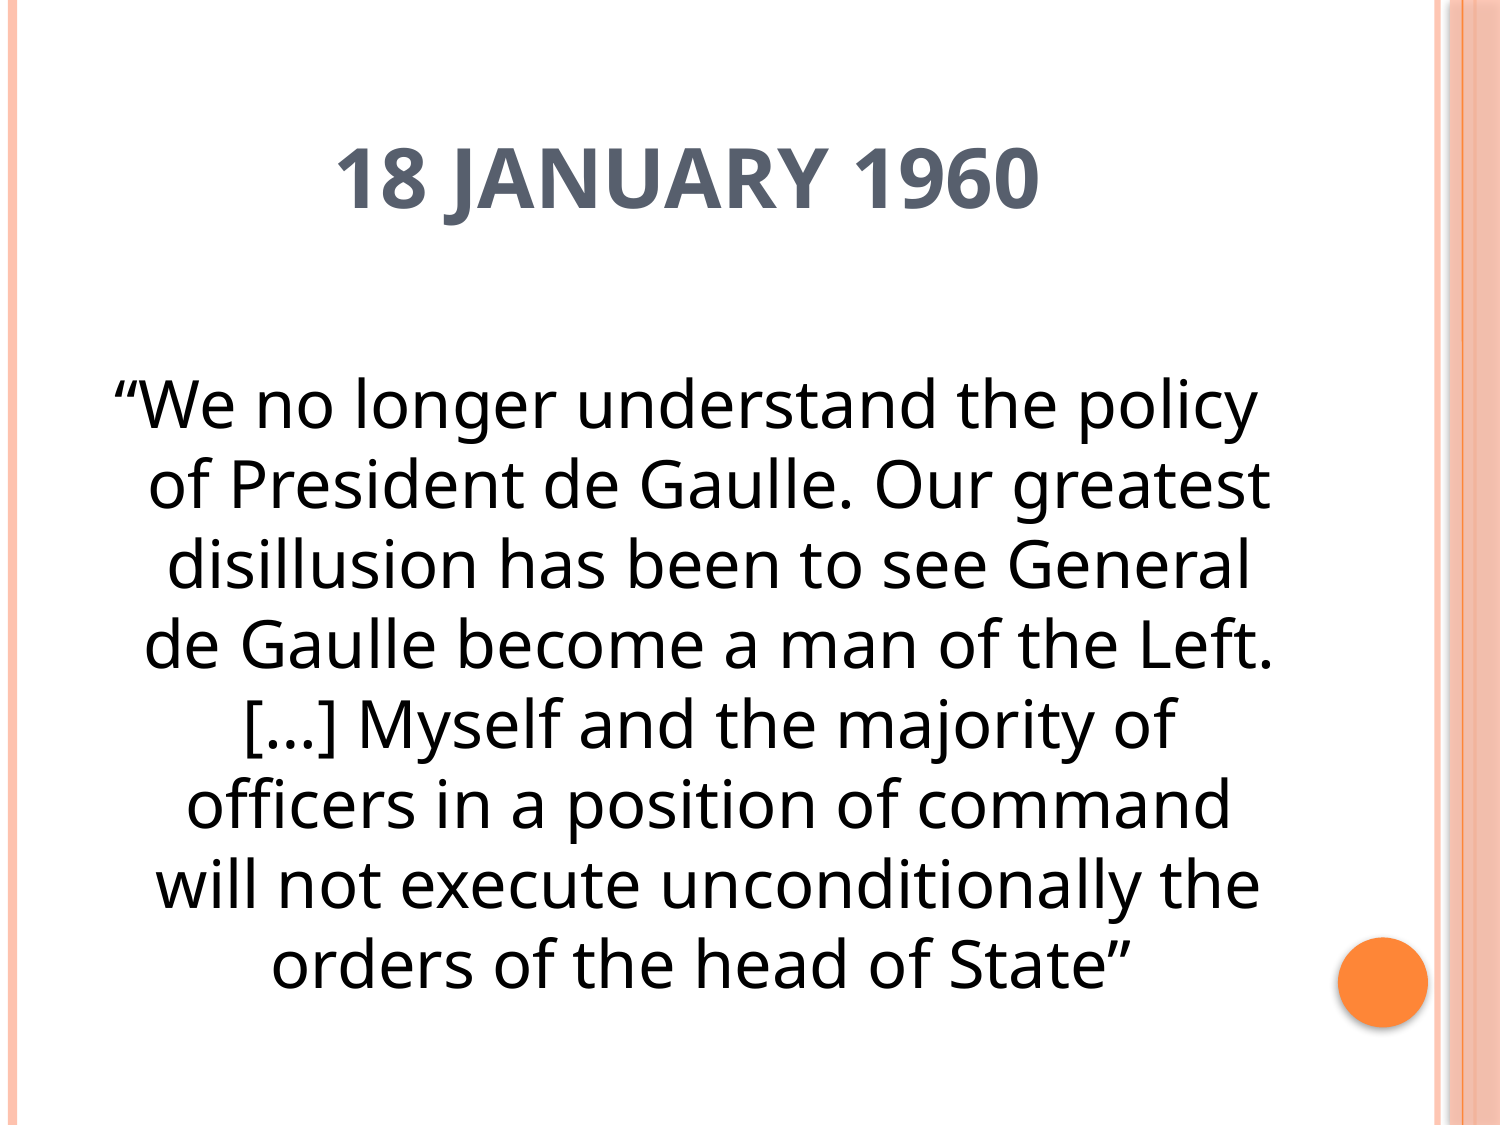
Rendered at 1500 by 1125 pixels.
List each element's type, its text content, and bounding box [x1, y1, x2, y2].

list “We no longer understand the policy of President de Gaulle. Our greatest disillusion has been to see General de Gaulle become a man of the Left. […] Myself and the majority of officers in a position of command will not execute unconditionally the orders of the head of State” [75, 262, 1300, 1062]
title 18 JANUARY 1960 [75, 45, 1300, 233]
